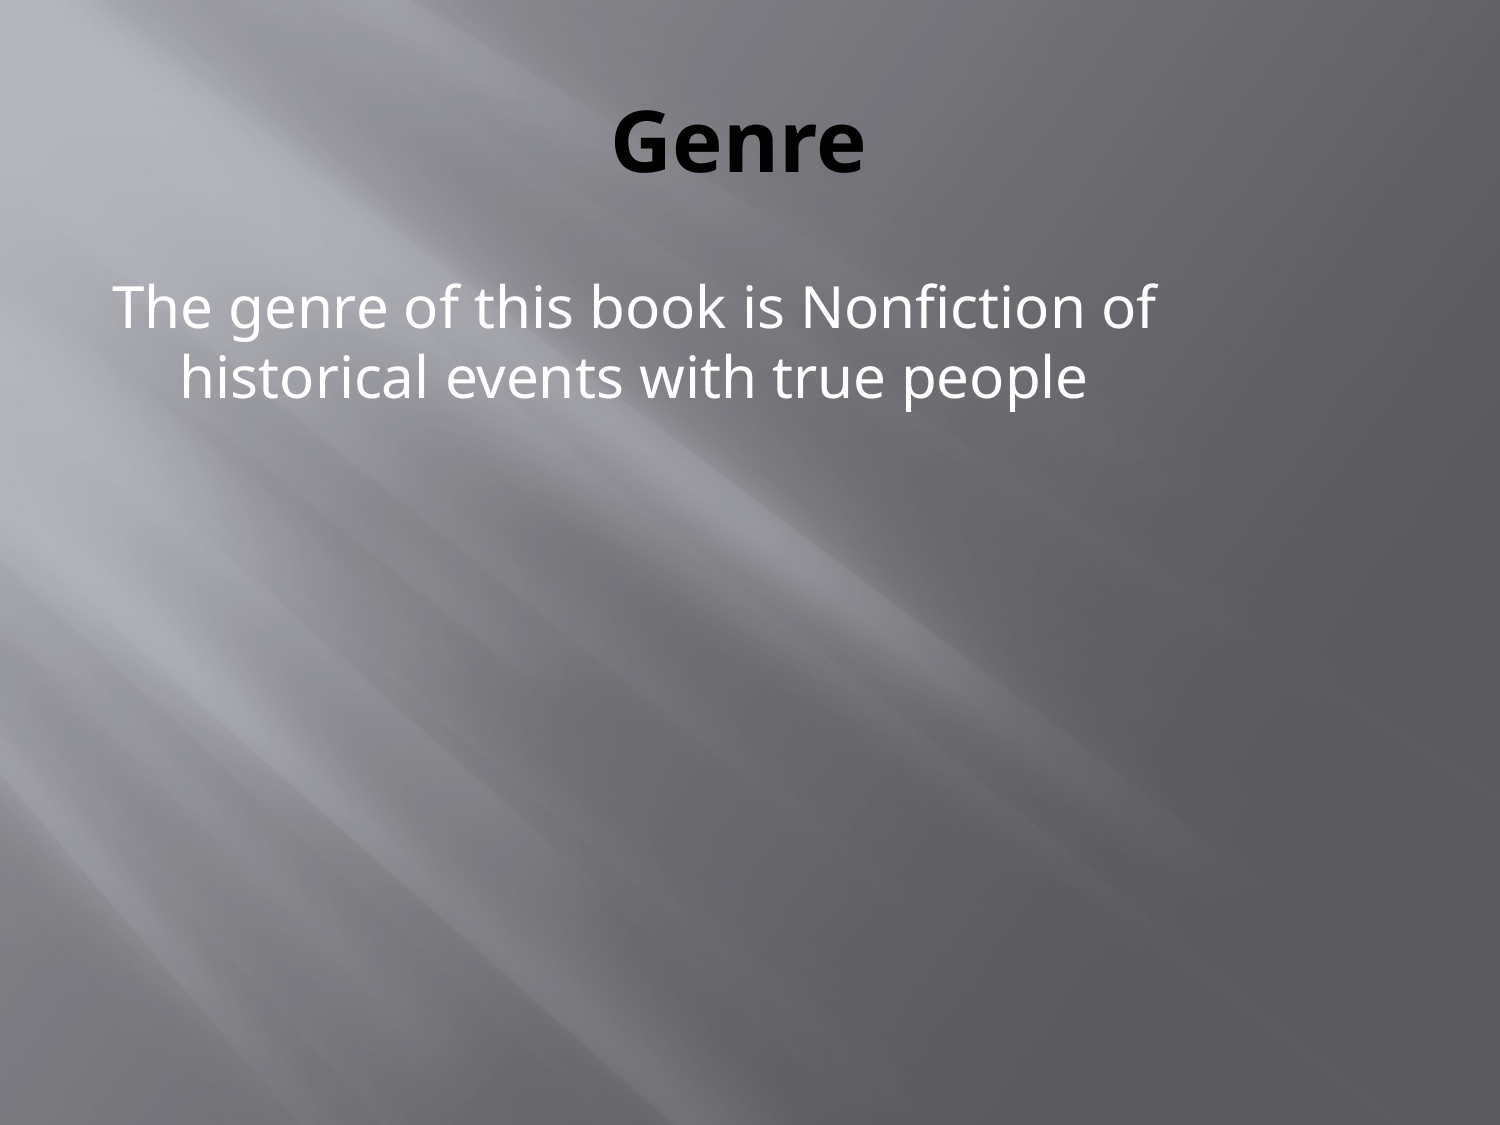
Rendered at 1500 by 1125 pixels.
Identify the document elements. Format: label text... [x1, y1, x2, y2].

list The genre of this book is Nonfiction of historical events with true people [75, 262, 1425, 1035]
title Genre [75, 45, 1425, 233]
